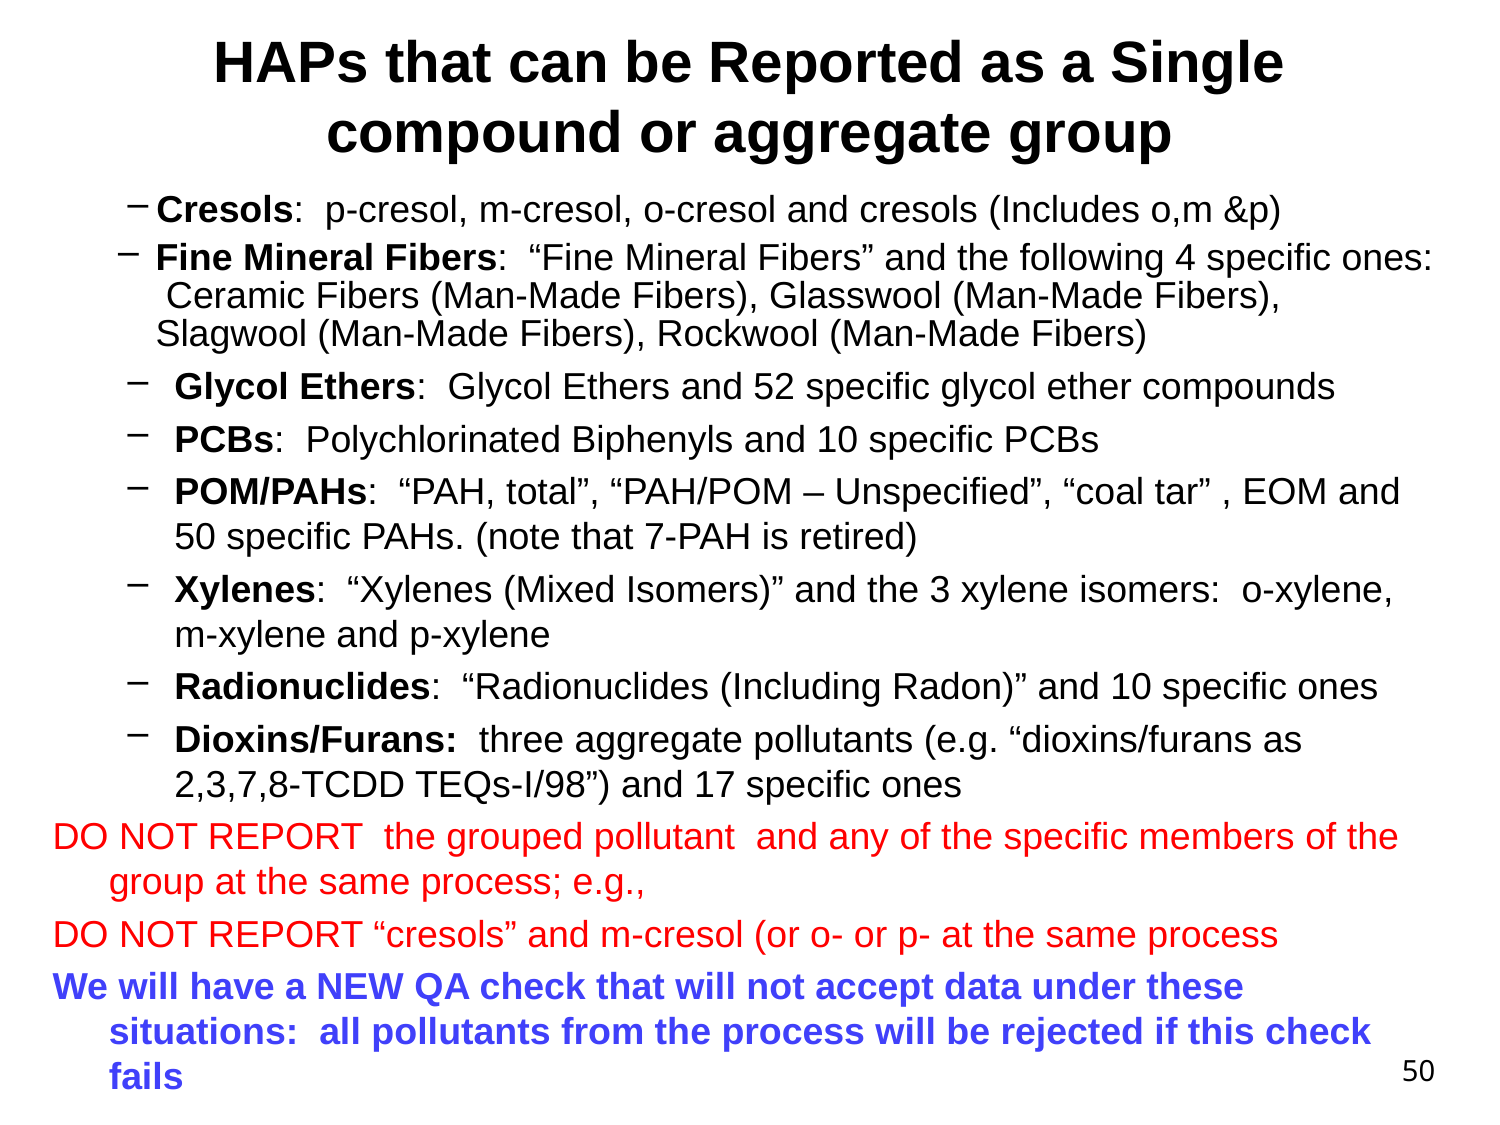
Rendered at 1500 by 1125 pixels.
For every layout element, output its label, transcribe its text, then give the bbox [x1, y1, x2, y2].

text_box [762, 450, 951, 501]
text_box 50 [1100, 1042, 1450, 1103]
list Cresols: p-cresol, m-cresol, o-cresol and cresols (Includes o,m &p) Fine Mineral Fibers: “Fine Mineral Fibers” and the following 4 specific ones: Ceramic Fibers (Man-Made Fibers), Glasswool (Man-Made Fibers), Slagwool (Man-Made Fibers), Rockwool (Man-Made Fibers) Glycol Ethers: Glycol Ethers and 52 specific glycol ether compounds PCBs: Polychlorinated Biphenyls and 10 specific PCBs POM/PAHs: “PAH, total”, “PAH/POM – Unspecified”, “coal tar” , EOM and 50 specific PAHs. (note that 7-PAH is retired) Xylenes: “Xylenes (Mixed Isomers)” and the 3 xylene isomers: o-xylene, m-xylene and p-xylene Radionuclides: “Radionuclides (Including Radon)” and 10 specific ones Dioxins/Furans: three aggregate pollutants (e.g. “dioxins/furans as 2,3,7,8-TCDD TEQs-I/98”) and 17 specific ones DO NOT REPORT the grouped pollutant and any of the specific members of the group at the same process; e.g., DO NOT REPORT “cresols” and m-cresol (or o- or p- at the same process We will have a NEW QA check that will not accept data under these situations: all pollutants from the process will be rejected if this check fails [37, 99, 1451, 776]
text_box [1274, 425, 1350, 626]
text_box [49, 762, 1413, 903]
text_box [437, 537, 588, 613]
title HAPs that can be Reported as a Single compound or aggregate group [74, 0, 1426, 99]
